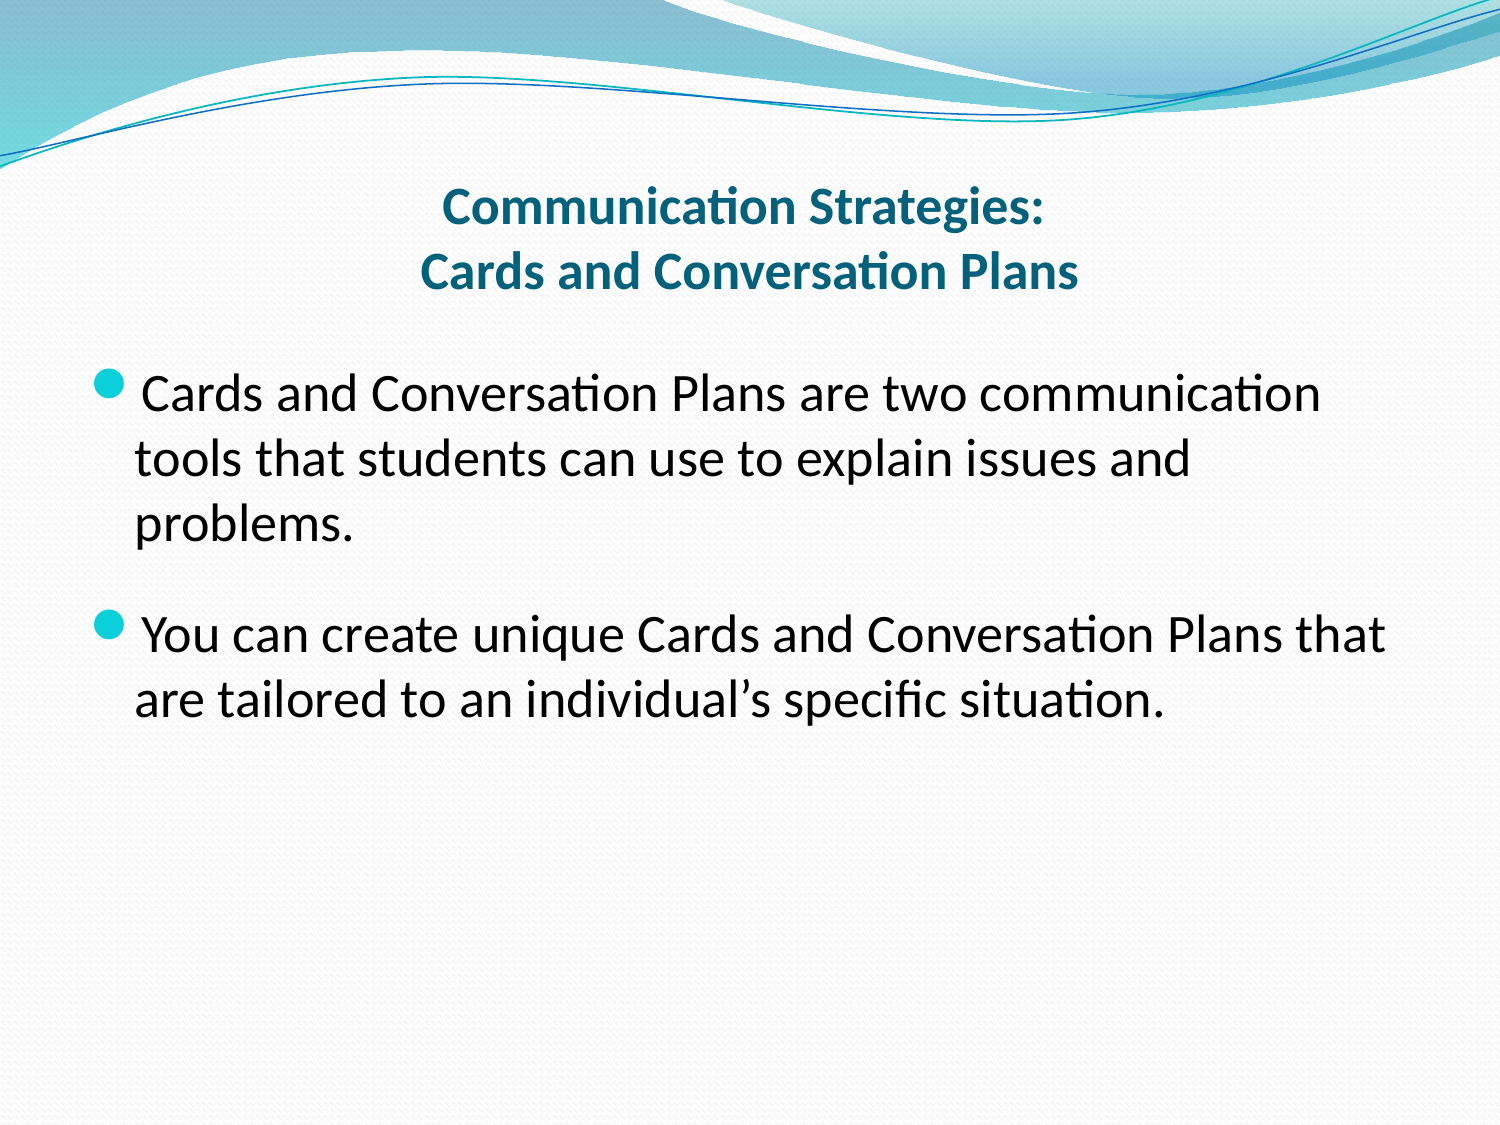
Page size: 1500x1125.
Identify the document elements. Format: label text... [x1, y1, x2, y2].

list Cards and Conversation Plans are two communication tools that students can use to explain issues and problems. You can create unique Cards and Conversation Plans that are tailored to an individual’s specific situation. [75, 350, 1425, 1013]
title Communication Strategies: Cards and Conversation Plans [75, 162, 1425, 300]
